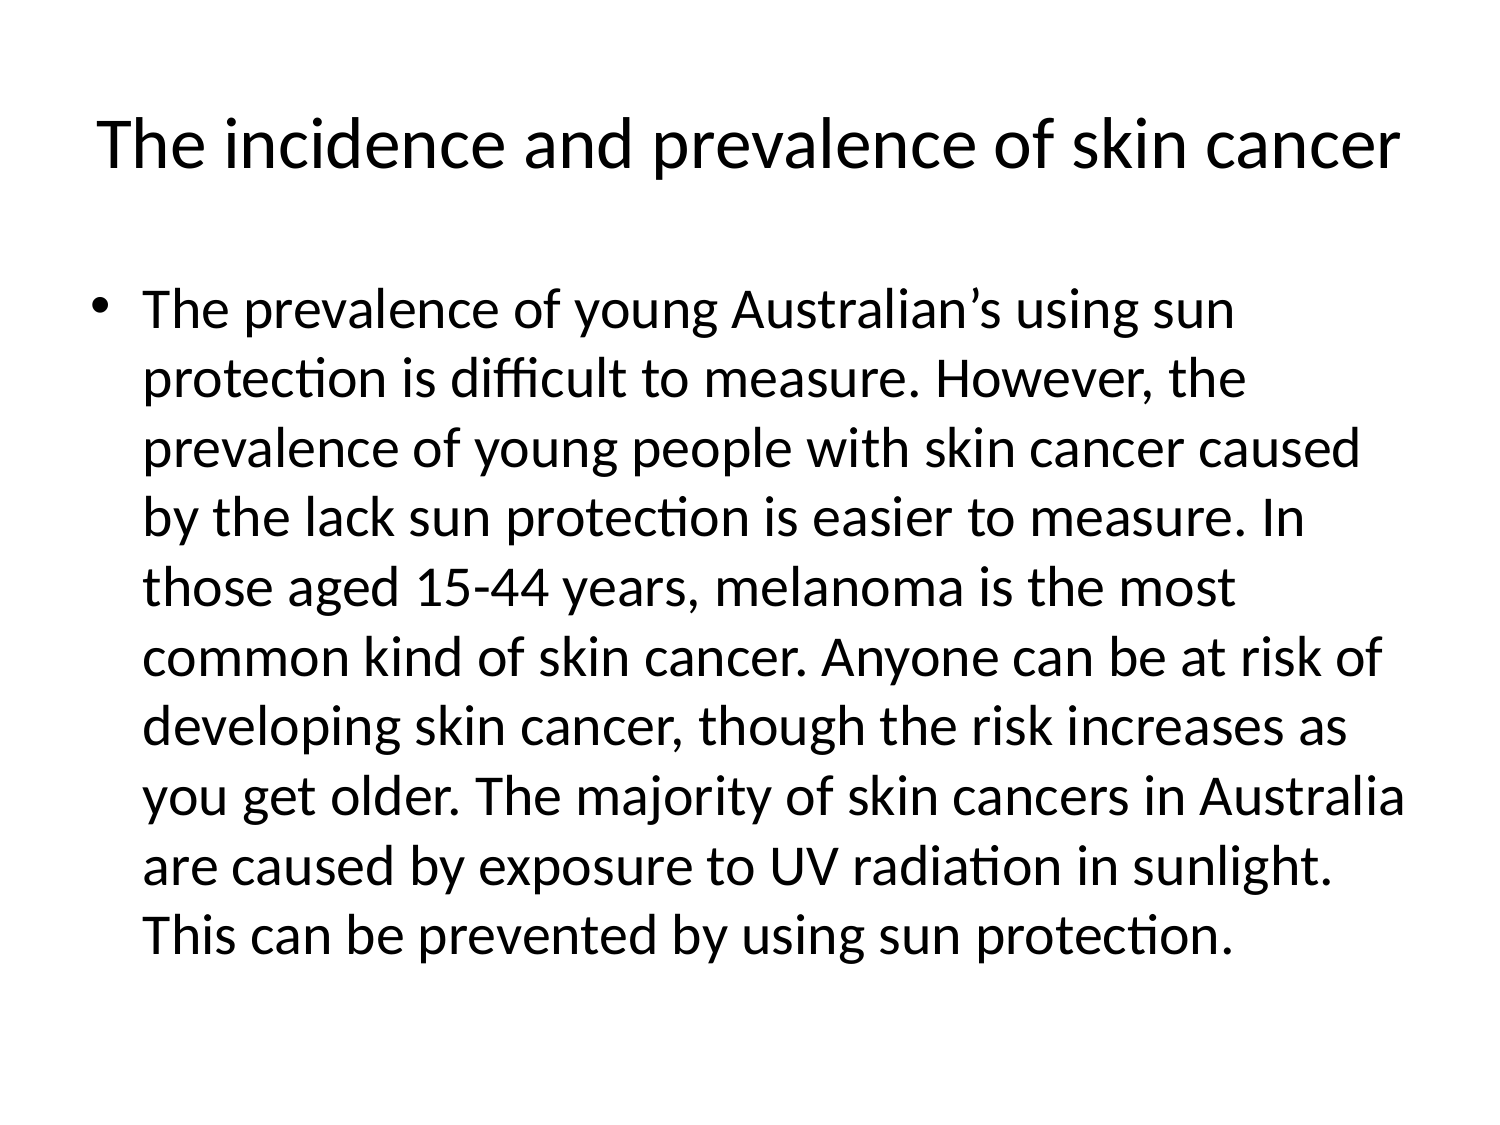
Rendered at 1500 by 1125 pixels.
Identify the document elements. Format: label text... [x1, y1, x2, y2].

title The incidence and prevalence of skin cancer [75, 45, 1425, 233]
list The prevalence of young Australian’s using sun protection is difficult to measure. However, the prevalence of young people with skin cancer caused by the lack sun protection is easier to measure. In those aged 15-44 years, melanoma is the most common kind of skin cancer. Anyone can be at risk of developing skin cancer, though the risk increases as you get older. The majority of skin cancers in Australia are caused by exposure to UV radiation in sunlight. This can be prevented by using sun protection. [75, 262, 1425, 1005]
